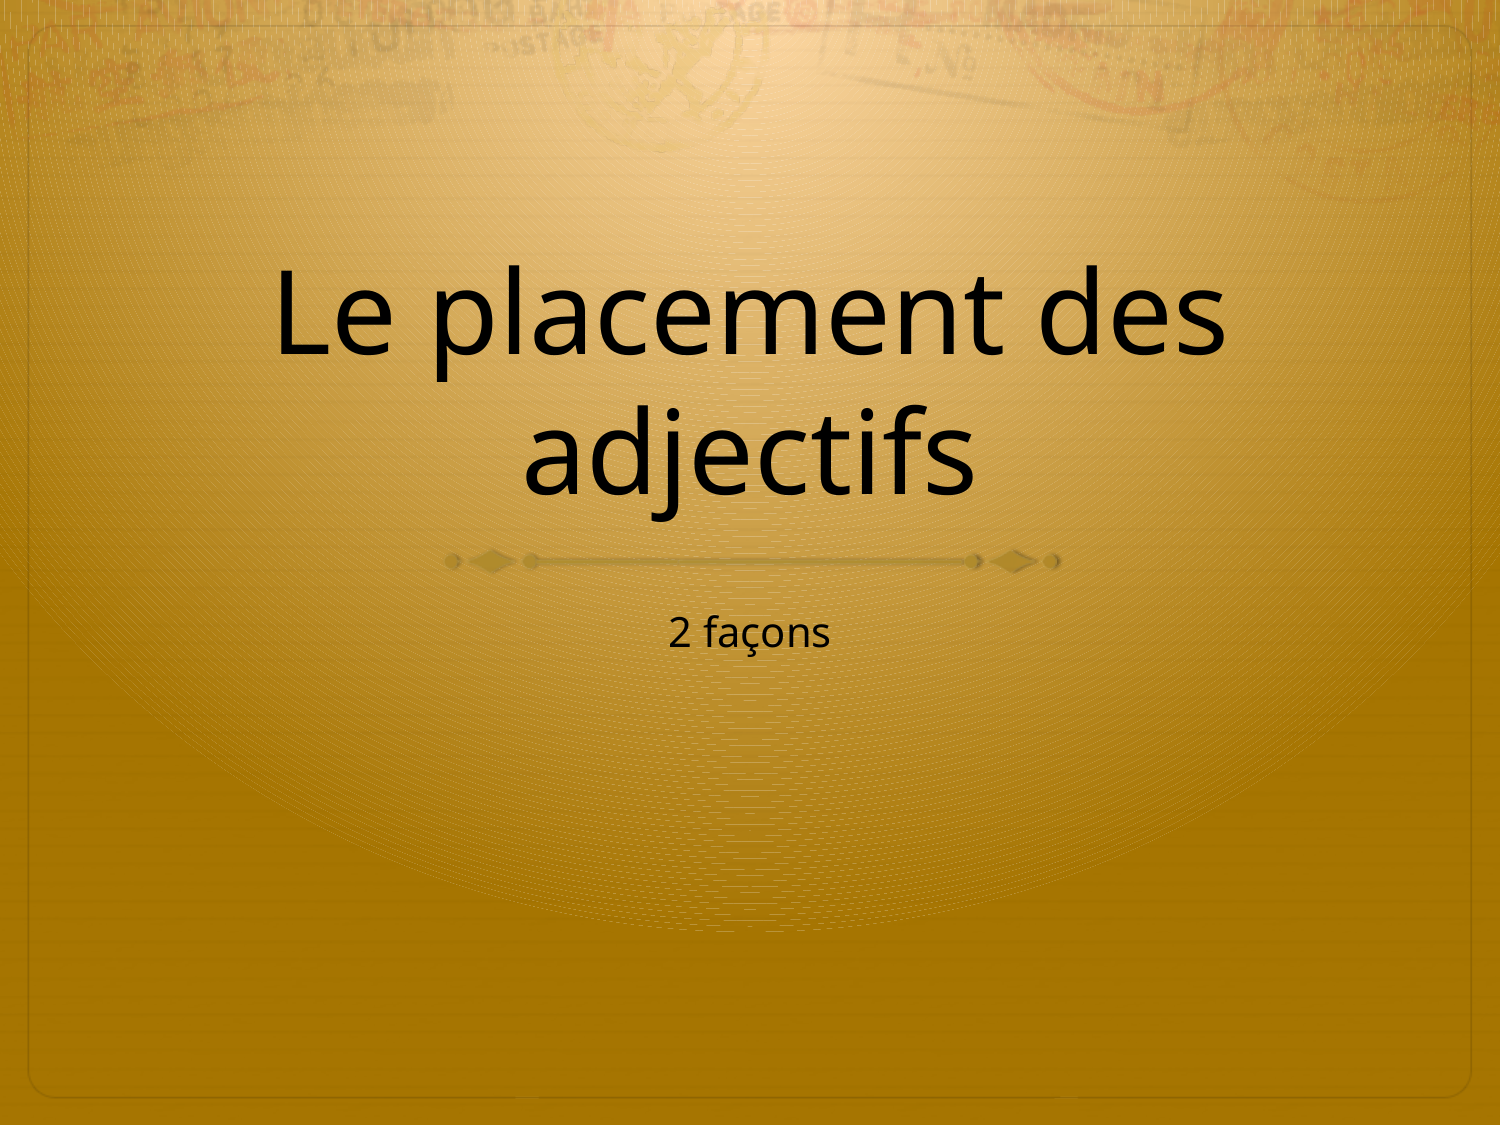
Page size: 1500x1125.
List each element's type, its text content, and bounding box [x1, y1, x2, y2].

picture [0, 0, 1500, 1125]
list 2 façons [93, 597, 1407, 735]
title Le placement des adjectifs [93, 210, 1407, 525]
